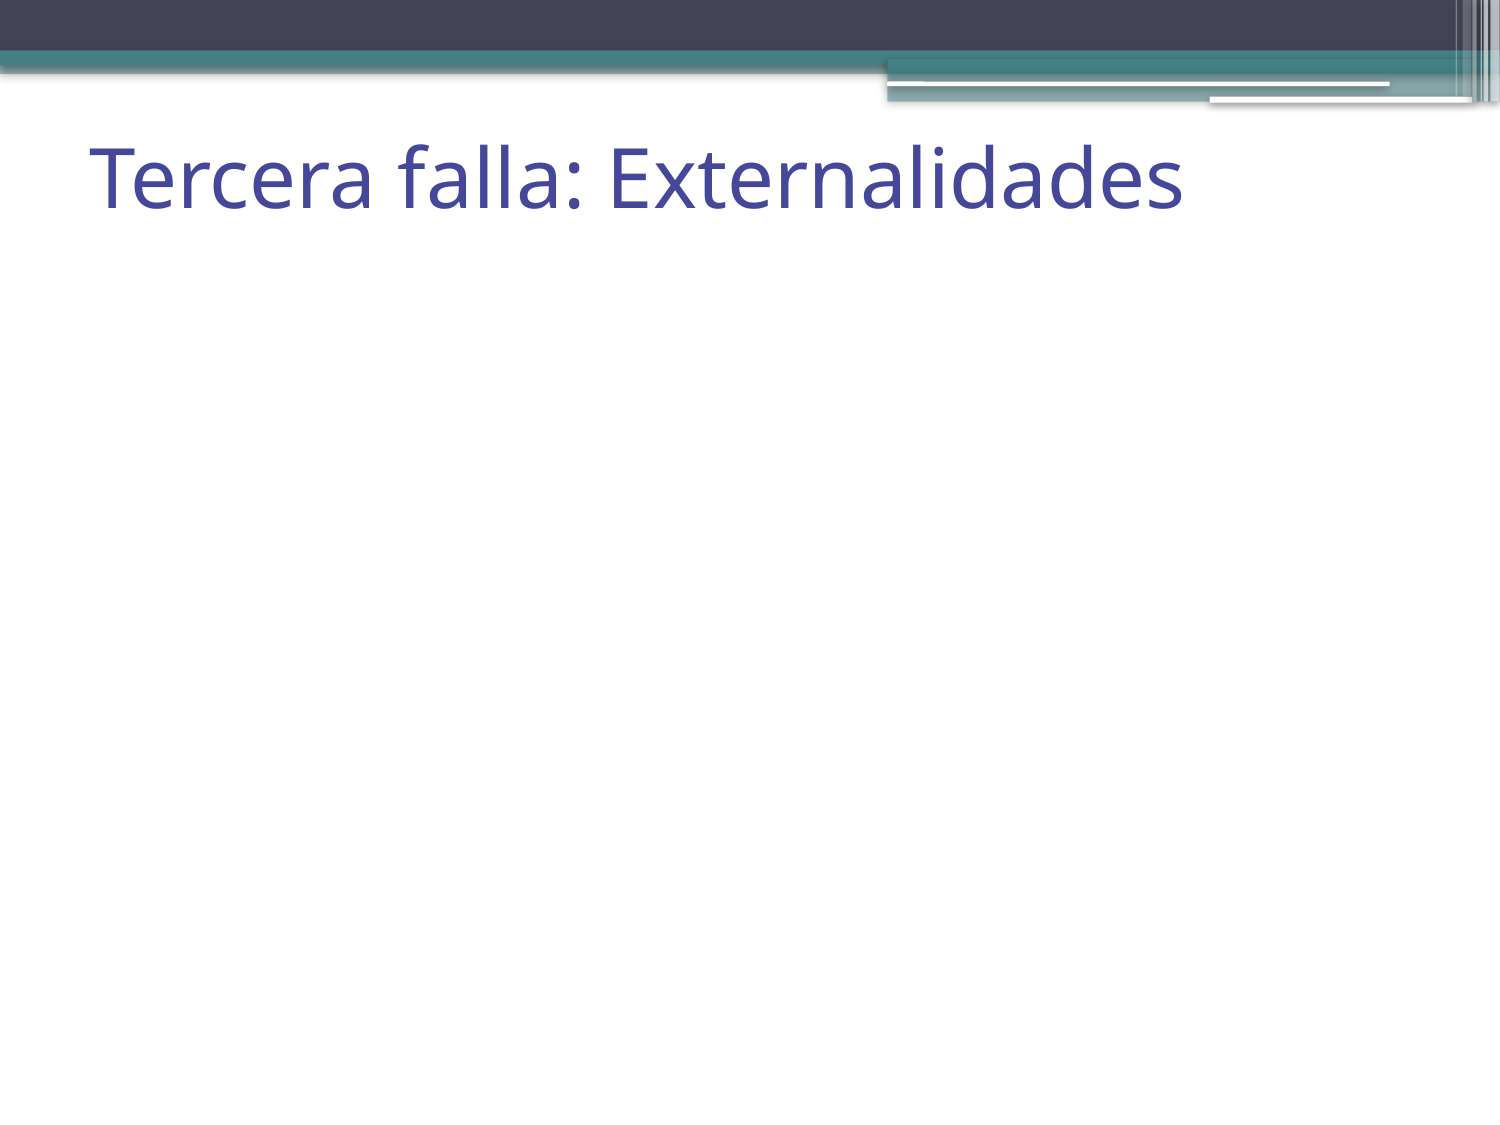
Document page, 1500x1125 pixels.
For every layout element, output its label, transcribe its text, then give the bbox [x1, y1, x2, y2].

title Tercera falla: Externalidades [75, 87, 1425, 263]
